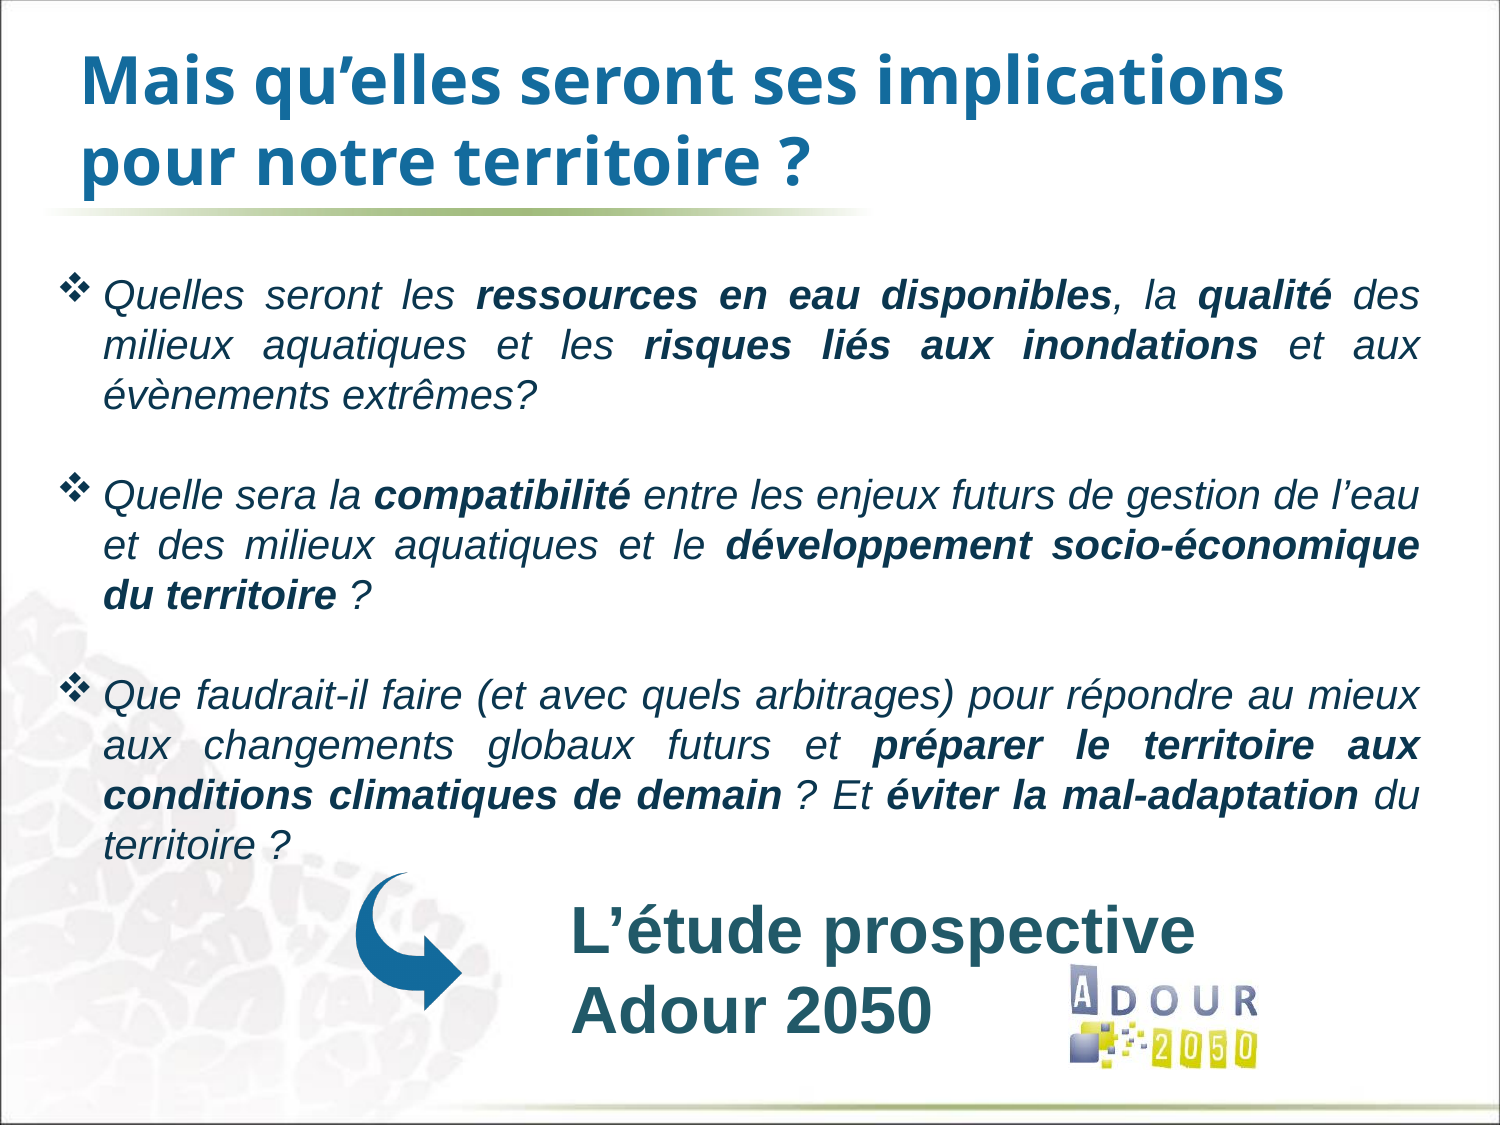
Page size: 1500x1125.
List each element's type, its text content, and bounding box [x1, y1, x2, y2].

text_box Quelles seront les ressources en eau disponibles, la qualité des milieux aquatiques et les risques liés aux inondations et aux évènements extrêmes? Quelle sera la compatibilité entre les enjeux futurs de gestion de l’eau et des milieux aquatiques et le développement socio-économique du territoire ? Que faudrait-il faire (et avec quels arbitrages) pour répondre au mieux aux changements globaux futurs et préparer le territoire aux conditions climatiques de demain ? Et éviter la mal-adaptation du territoire ? [41, 260, 1436, 876]
text_box L’étude prospective Adour 2050 [556, 879, 1419, 1054]
picture [0, 0, 1500, 1125]
text_box Mais qu’elles seront ses implications pour notre territoire ? [64, 30, 1459, 286]
